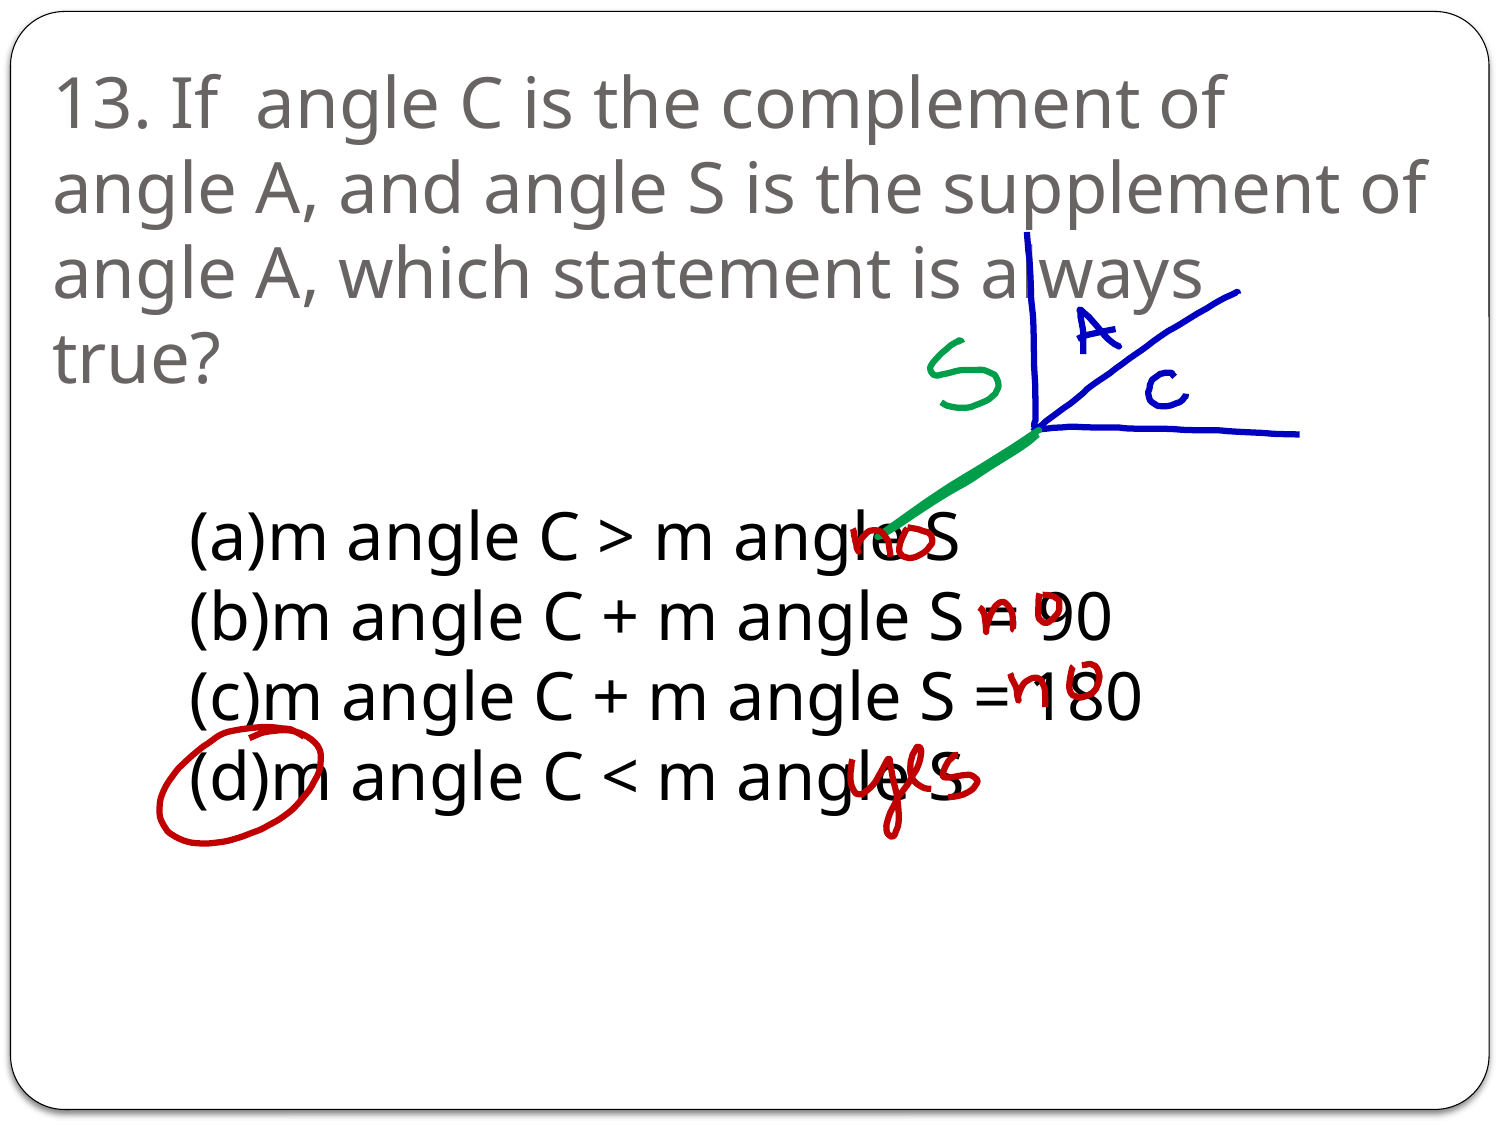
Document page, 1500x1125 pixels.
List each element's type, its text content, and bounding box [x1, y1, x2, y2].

text_box m angle C > m angle S m angle C + m angle S = 90 m angle C + m angle S = 180 m angle C < m angle S [174, 486, 1225, 822]
title 13. If angle C is the complement of angle A, and angle S is the supplement of angle A, which statement is always true? [37, 45, 1463, 413]
text_box [158, 726, 322, 845]
text_box [851, 528, 892, 557]
text_box [1077, 328, 1116, 340]
text_box [929, 339, 1000, 409]
text_box [898, 526, 934, 559]
text_box [883, 429, 1040, 534]
text_box [1009, 673, 1046, 708]
text_box [1037, 593, 1061, 624]
text_box [1068, 663, 1101, 699]
text_box [1032, 291, 1239, 432]
text_box [1078, 308, 1102, 335]
text_box [1026, 231, 1037, 428]
text_box [1082, 333, 1120, 355]
text_box [941, 754, 979, 798]
text_box [849, 746, 932, 838]
text_box [978, 601, 1015, 633]
text_box [1039, 426, 1300, 436]
text_box [1147, 371, 1187, 408]
